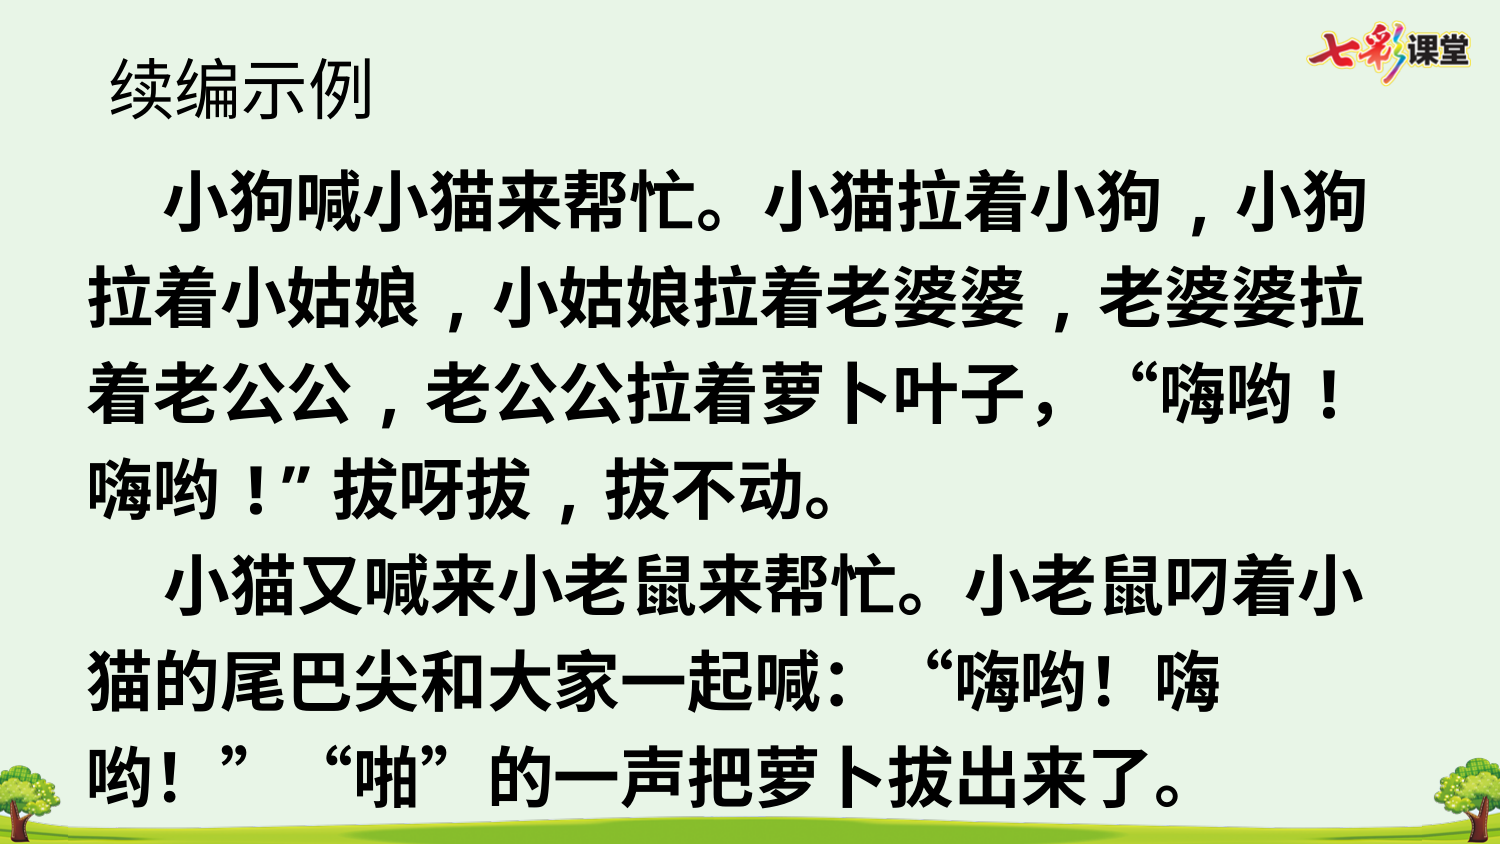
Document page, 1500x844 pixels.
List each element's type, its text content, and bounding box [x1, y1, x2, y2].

text_box 小狗喊小猫来帮忙。小猫拉着小狗,小狗拉着小姑娘,小姑娘拉着老婆婆,老婆婆拉着老公公,老公公拉着萝卜叶子，“嗨哟!嗨哟!”拔呀拔,拔不动。 小猫又喊来小老鼠来帮忙。小老鼠叼着小猫的尾巴尖和大家一起喊：“嗨哟！嗨哟！”“啪”的一声把萝卜拔出来了。 [71, 136, 1431, 823]
picture [1305, 20, 1473, 87]
text_box 续编示例 [17, 40, 550, 136]
picture [0, 750, 1500, 844]
